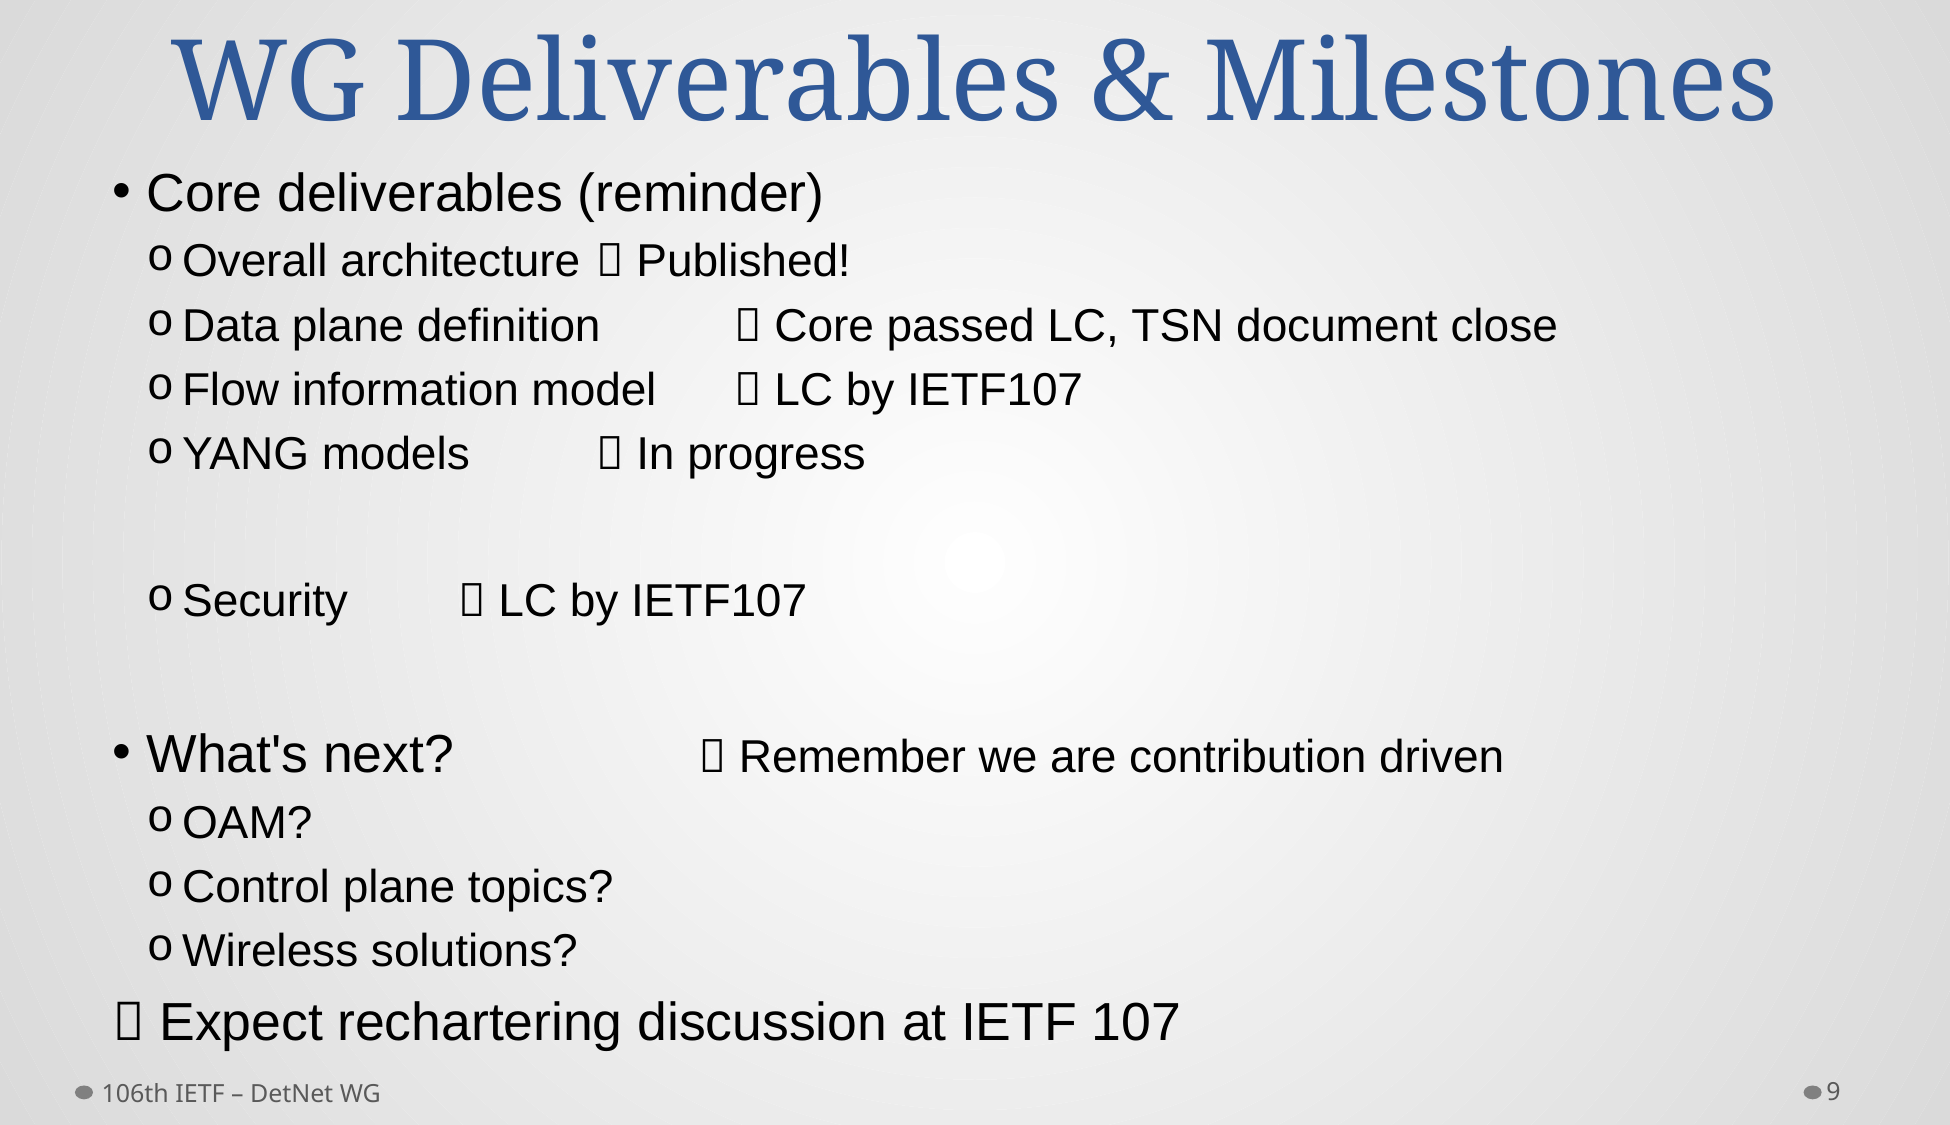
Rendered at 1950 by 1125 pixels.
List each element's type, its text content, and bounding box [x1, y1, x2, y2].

slide_number 9 [1821, 1062, 1942, 1123]
list Core deliverables (reminder) Overall architecture  Published! Data plane definition  Core passed LC, TSN document close Flow information model  LC by IETF107 YANG models  In progress Security  LC by IETF107 What's next?  Remember we are contribution driven OAM? Control plane topics? Wireless solutions?  Expect rechartering discussion at IETF 107 [97, 149, 1853, 1063]
title WG Deliverables & Milestones [97, 0, 1853, 149]
footer 106th IETF – DetNet WG [94, 1062, 702, 1123]
